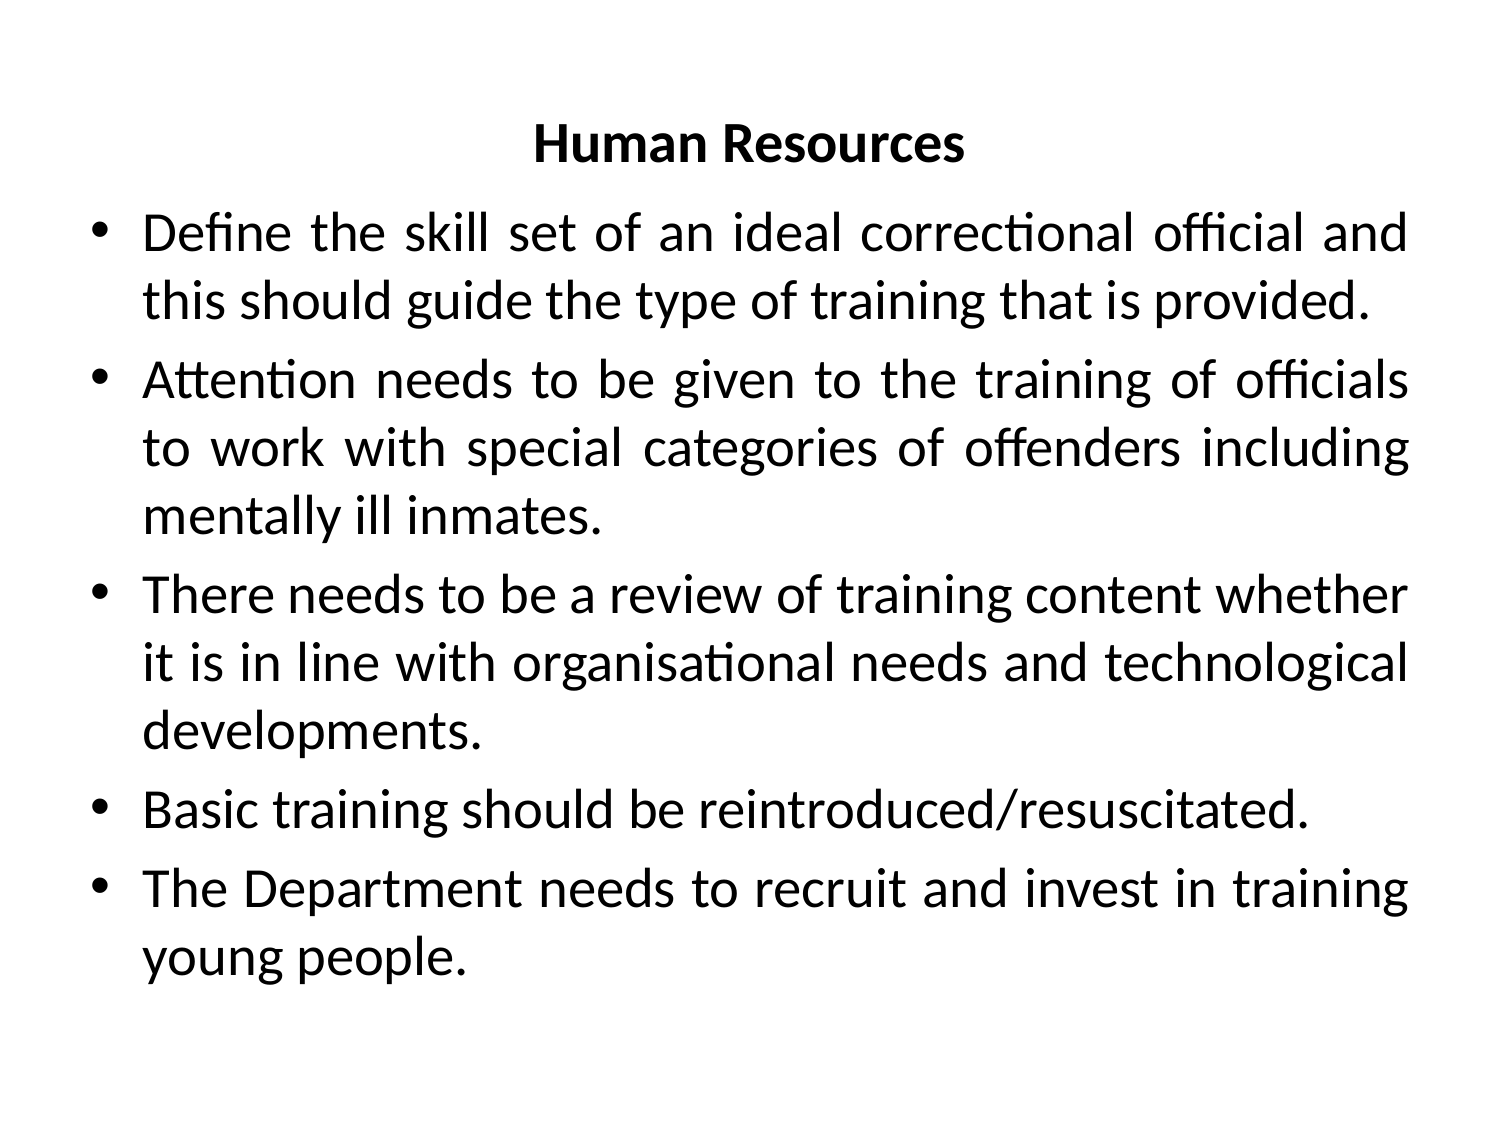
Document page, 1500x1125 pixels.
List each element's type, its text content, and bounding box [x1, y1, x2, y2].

list Define the skill set of an ideal correctional official and this should guide the type of training that is provided. Attention needs to be given to the training of officials to work with special categories of offenders including mentally ill inmates. There needs to be a review of training content whether it is in line with organisational needs and technological developments. Basic training should be reintroduced/resuscitated. The Department needs to recruit and invest in training young people. [75, 187, 1425, 1005]
title Human Resources [75, 45, 1425, 187]
